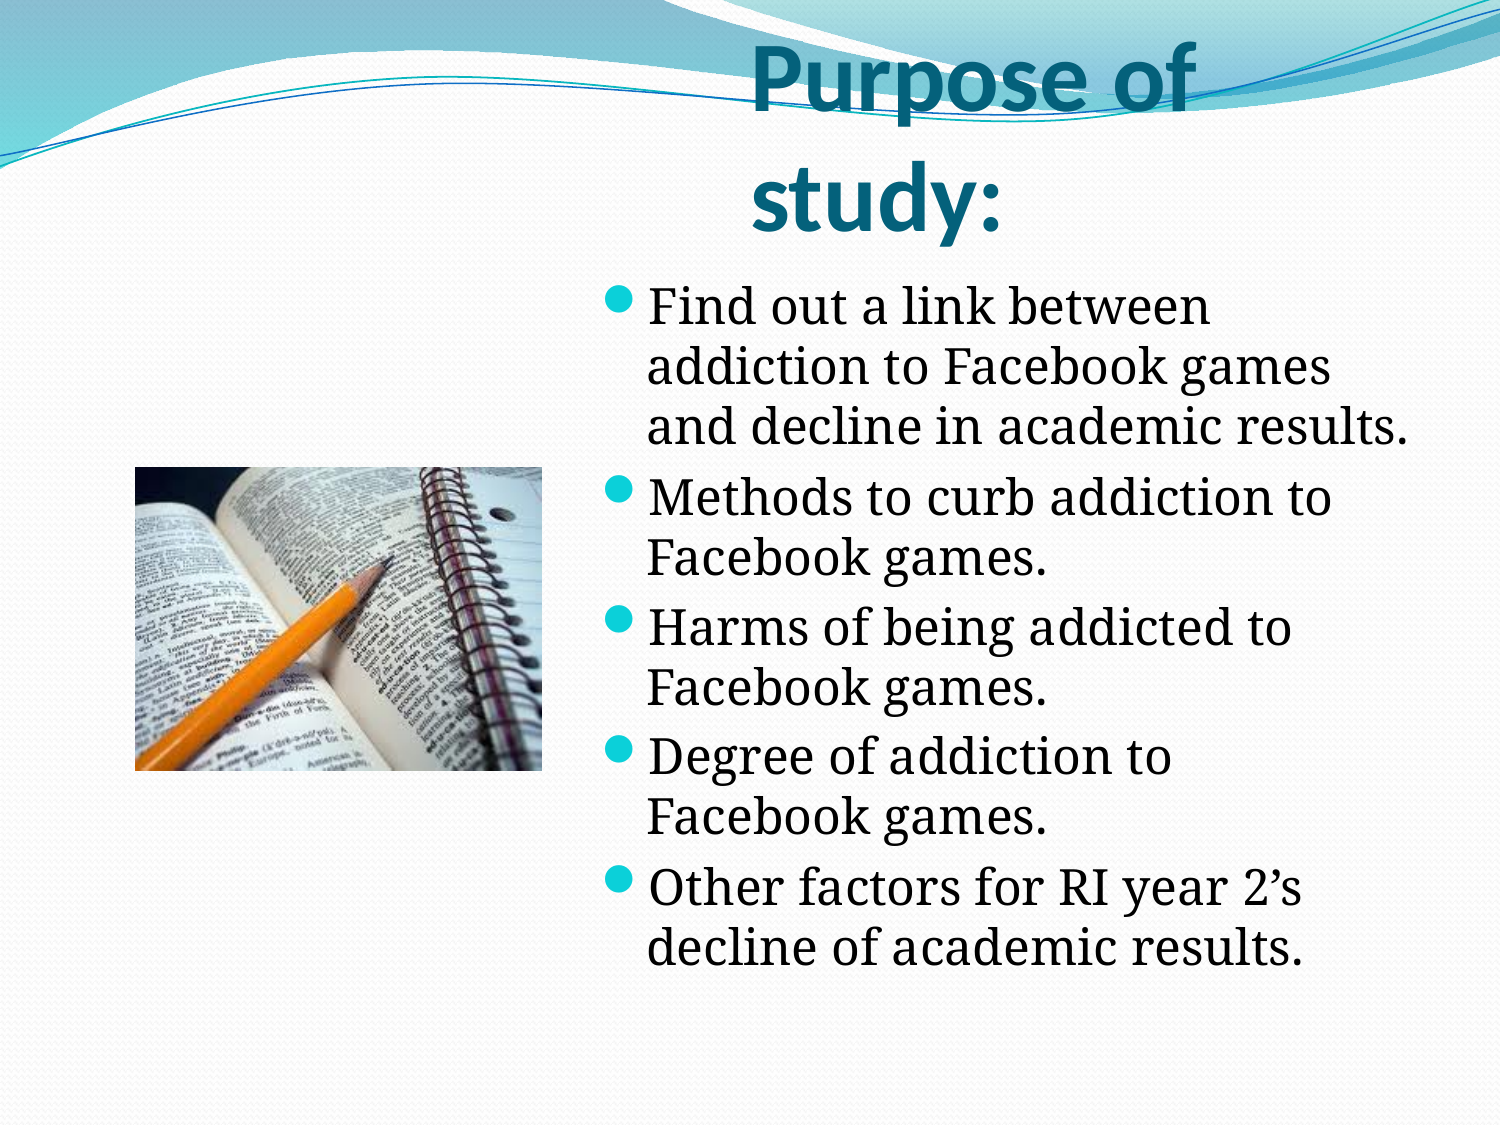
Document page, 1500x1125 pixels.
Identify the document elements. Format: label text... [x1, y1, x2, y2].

picture [135, 467, 543, 772]
list [112, 275, 563, 1025]
title Purpose of study: [750, 54, 1200, 252]
list Find out a link between addiction to Facebook games and decline in academic results. Methods to curb addiction to Facebook games. Harms of being addicted to Facebook games. Degree of addiction to Facebook games. Other factors for RI year 2’s decline of academic results. [586, 275, 1425, 1025]
